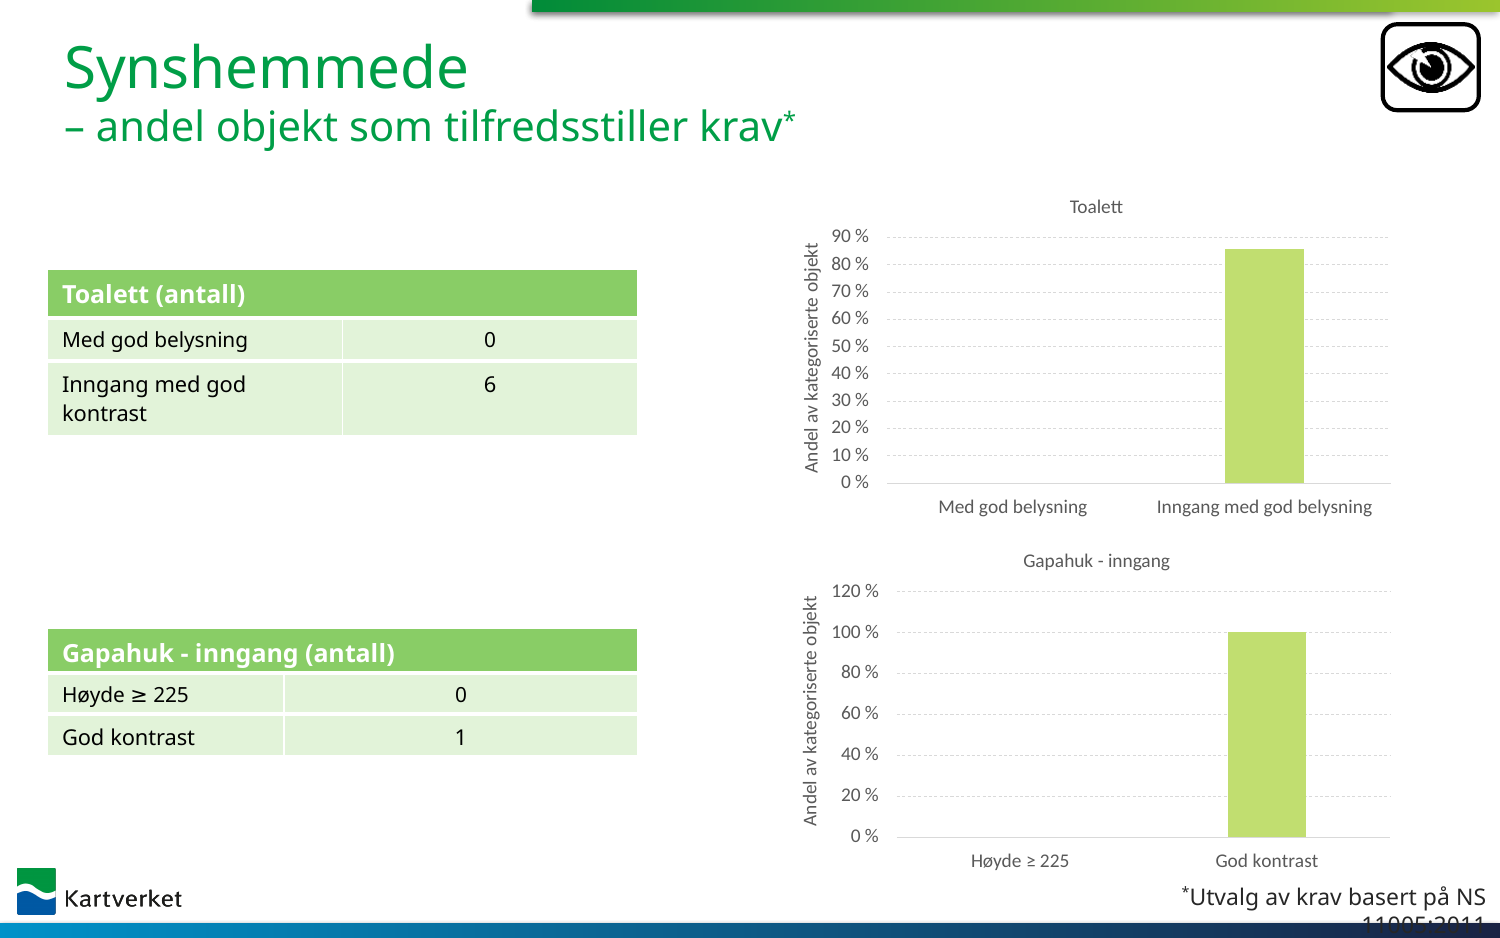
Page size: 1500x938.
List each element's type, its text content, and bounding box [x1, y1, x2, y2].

picture [791, 187, 1402, 526]
table_header Gapahuk - inngang (antall) [48, 629, 637, 671]
table_cell God kontrast [48, 716, 283, 755]
table_cell Med god belysning [48, 320, 342, 359]
text_box *Utvalg av krav basert på NS 11005:2011 [1068, 873, 1500, 938]
picture [791, 541, 1402, 880]
table_cell 0 [285, 675, 637, 712]
table_cell 6 [343, 363, 637, 435]
table_cell 0 [343, 320, 637, 359]
table_cell Inngang med god kontrast [48, 363, 342, 435]
table_header Toalett (antall) [48, 270, 637, 316]
text_box Synshemmede – andel objekt som tilfredsstiller krav* [49, 24, 1431, 158]
table_cell 1 [285, 716, 637, 755]
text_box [1382, 24, 1480, 111]
table_cell Høyde ≥ 225 [48, 675, 283, 712]
